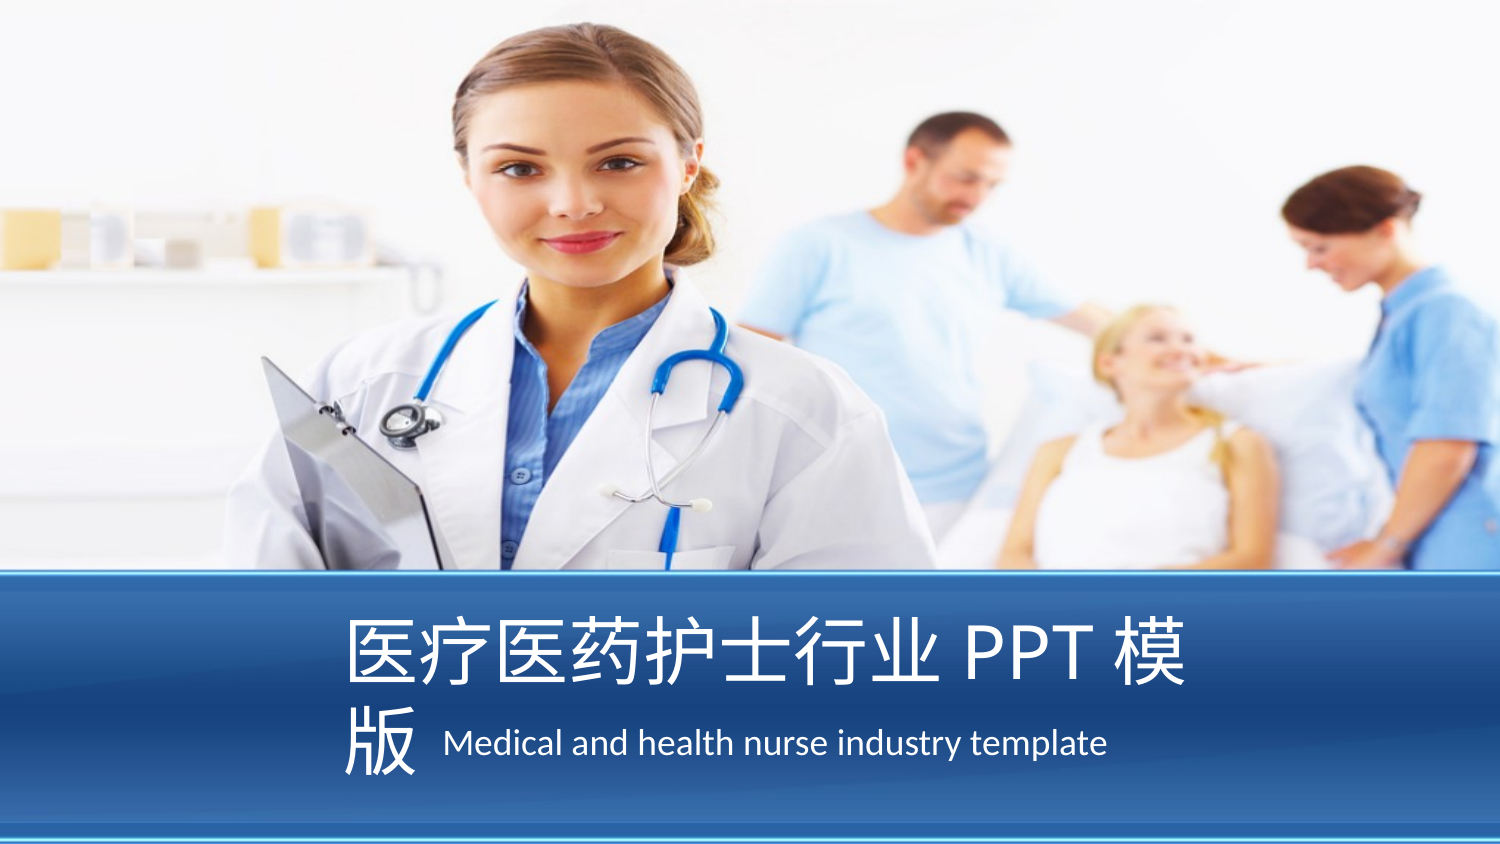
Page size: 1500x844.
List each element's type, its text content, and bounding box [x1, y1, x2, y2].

text_box 医疗医药护士行业PPT模版 [328, 597, 1270, 792]
text_box Medical and health nurse industry template [427, 710, 1231, 770]
picture [0, 0, 1500, 844]
